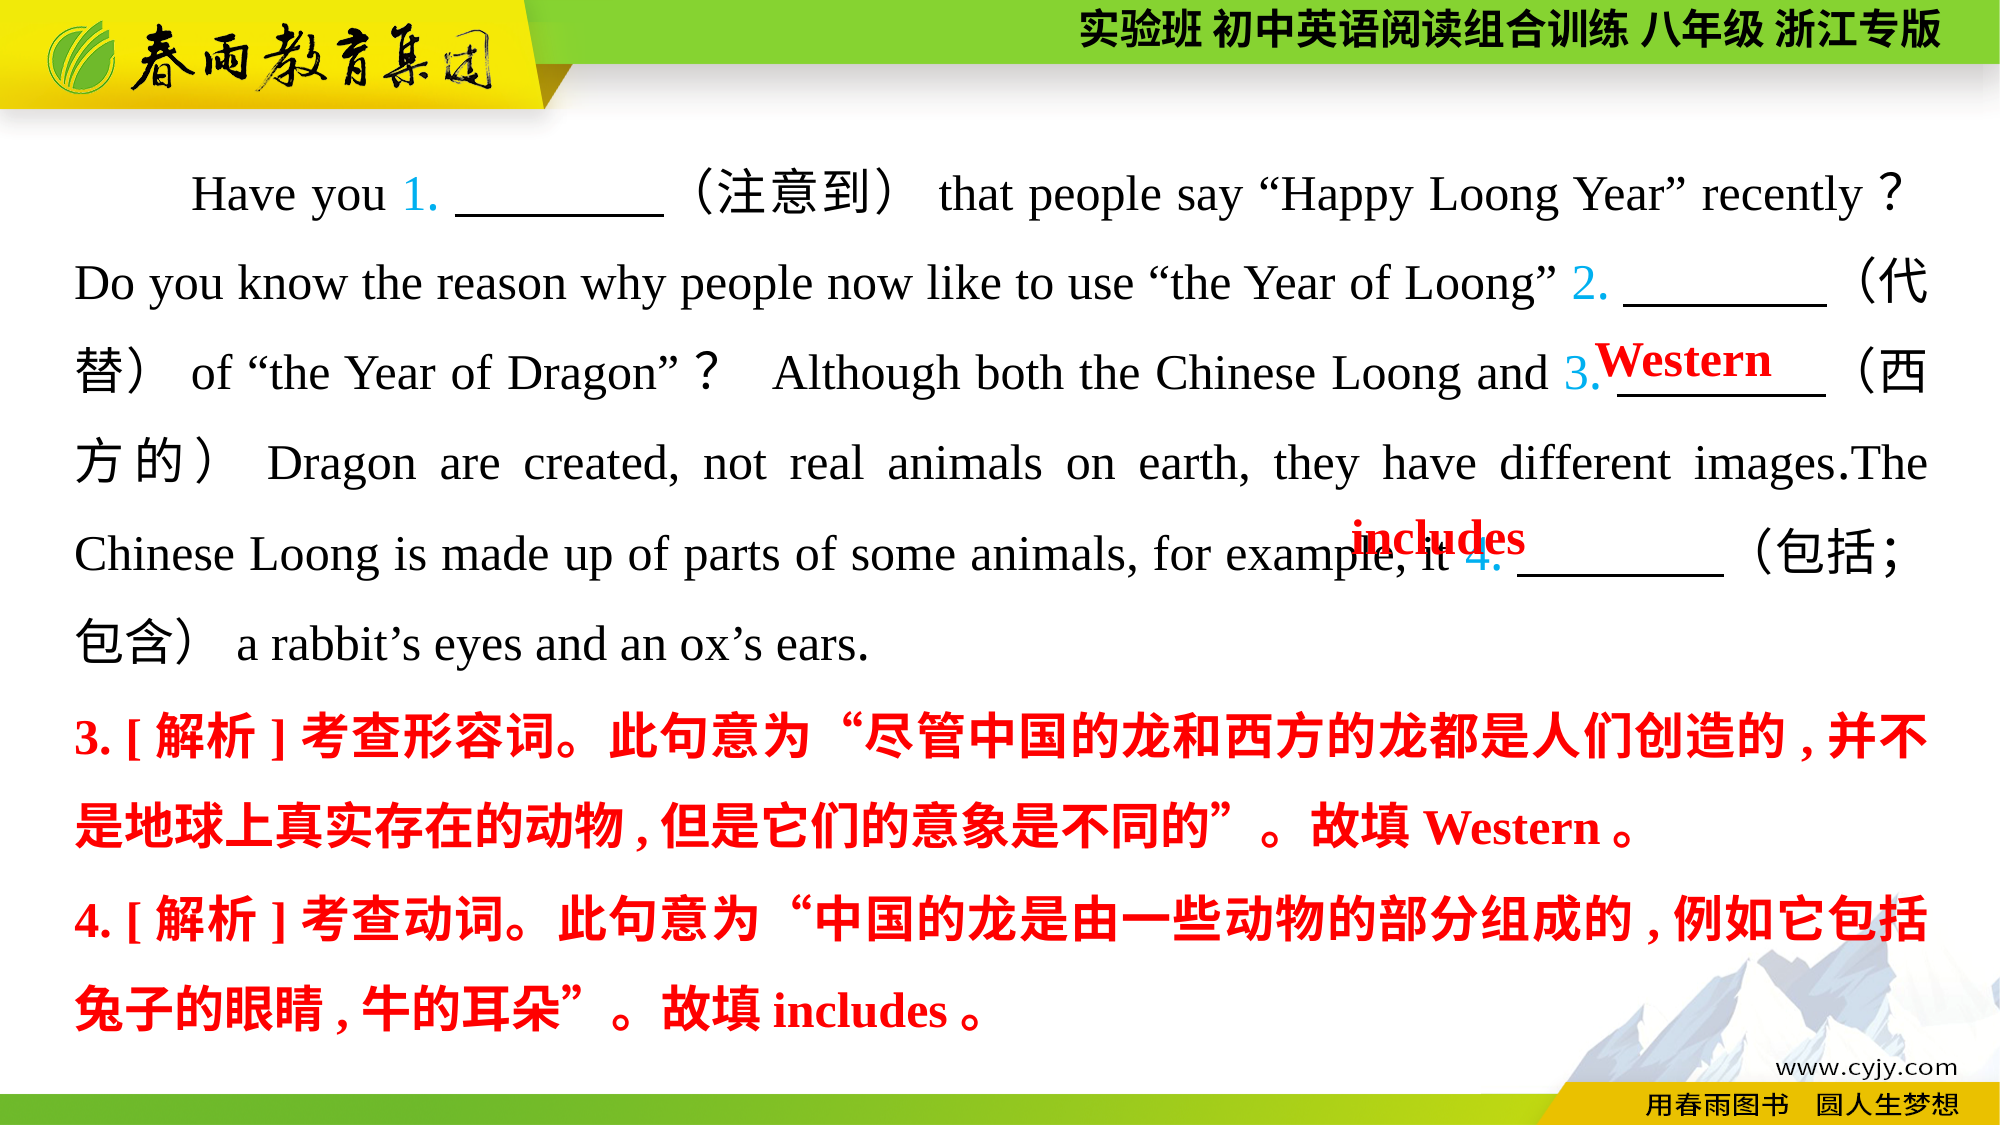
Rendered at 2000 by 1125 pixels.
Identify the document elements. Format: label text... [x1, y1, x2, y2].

text_box 3. [解析]考查形容词。此句意为“尽管中国的龙和西方的龙都是人们创造的,并不是地球上真实存在的动物,但是它们的意象是不同的”。故填Western。 [59, 683, 1944, 863]
text_box includes [1336, 497, 1541, 573]
text_box 4. [解析]考查动词。此句意为“中国的龙是由一些动物的部分组成的,例如它包括兔子的眼睛,牛的耳朵”。故填includes。 [59, 863, 1944, 1045]
picture [0, 0, 2000, 1125]
list Have you 1. （注意到）that people say “Happy Loong Year” recently？ Do you know the reason why people now like to use “the Year of Loong” 2. （代替）of “the Year of Dragon”？ Although both the Chinese Loong and 3. （西方的）Dragon are created, not real animals on earth, they have different images.The Chinese Loong is made up of parts of some animals, for example, it 4. （包括； 包含）a rabbit’s eyes and an ox’s ears. [59, 122, 1944, 683]
text_box Western [1579, 319, 1788, 394]
